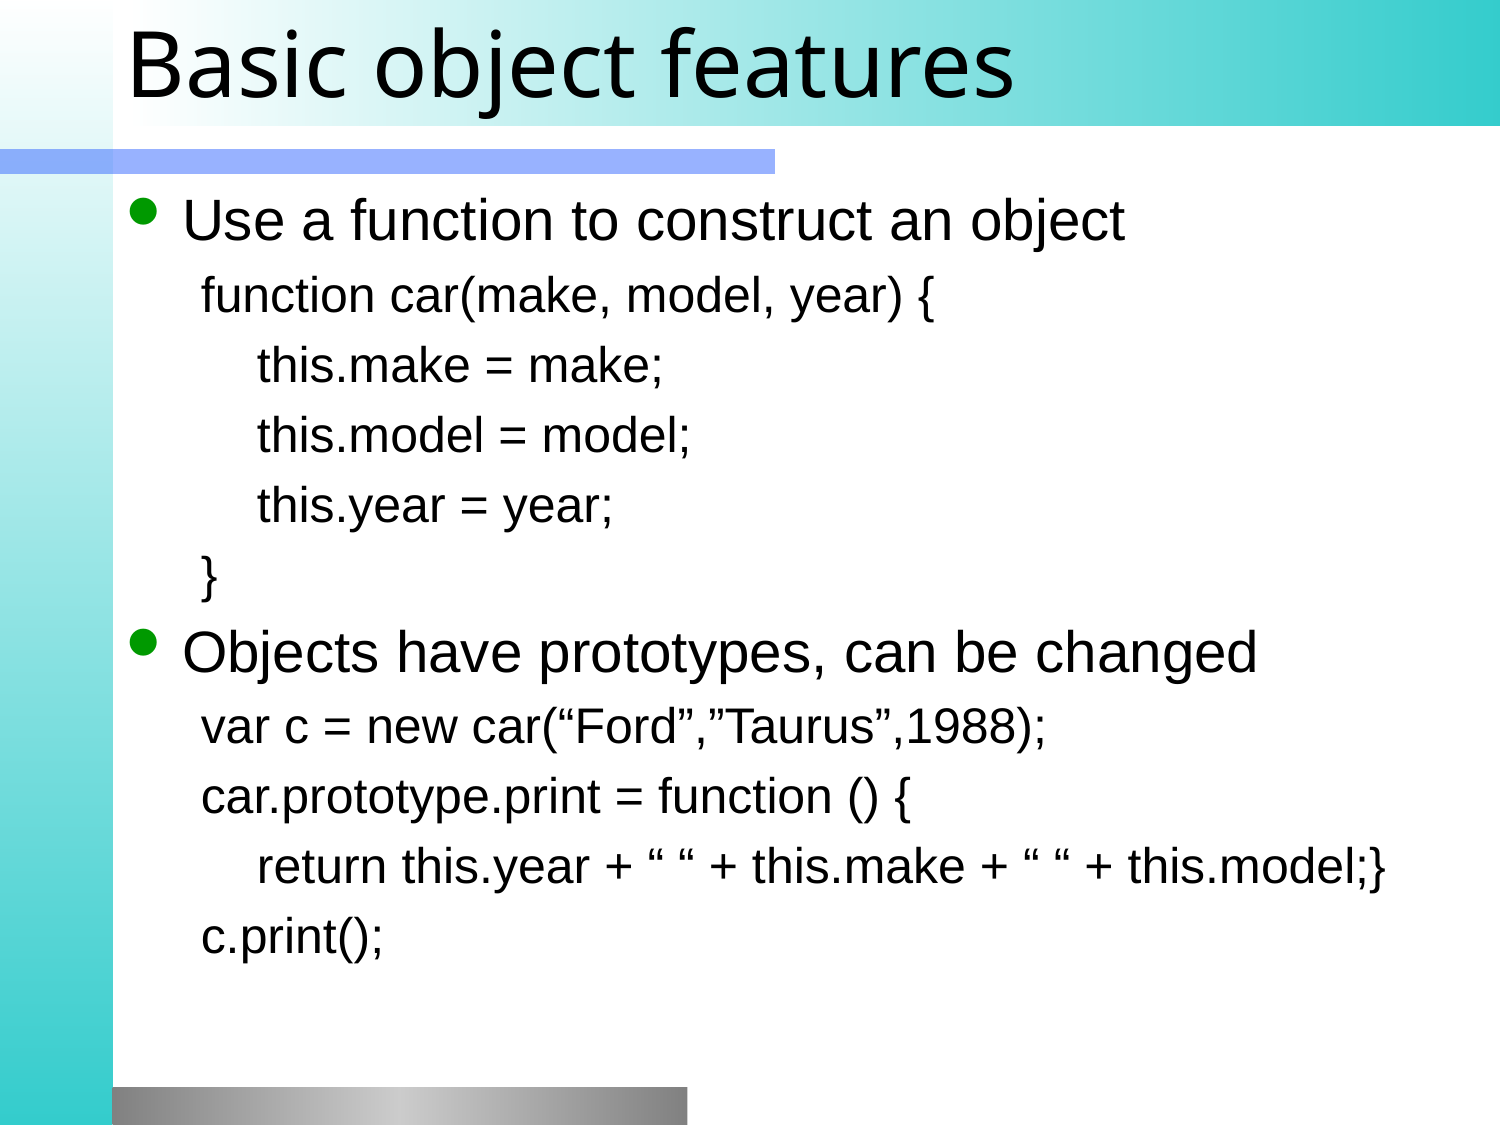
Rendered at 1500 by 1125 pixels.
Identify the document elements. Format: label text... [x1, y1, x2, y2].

list Use a function to construct an object function car(make, model, year) { this.make = make; this.model = model; this.year = year; } Objects have prototypes, can be changed var c = new car(“Ford”,”Taurus”,1988); car.prototype.print = function () { return this.year + “ “ + this.make + “ “ + this.model;} c.print(); [110, 174, 1451, 1036]
title Basic object features [110, 0, 1424, 126]
